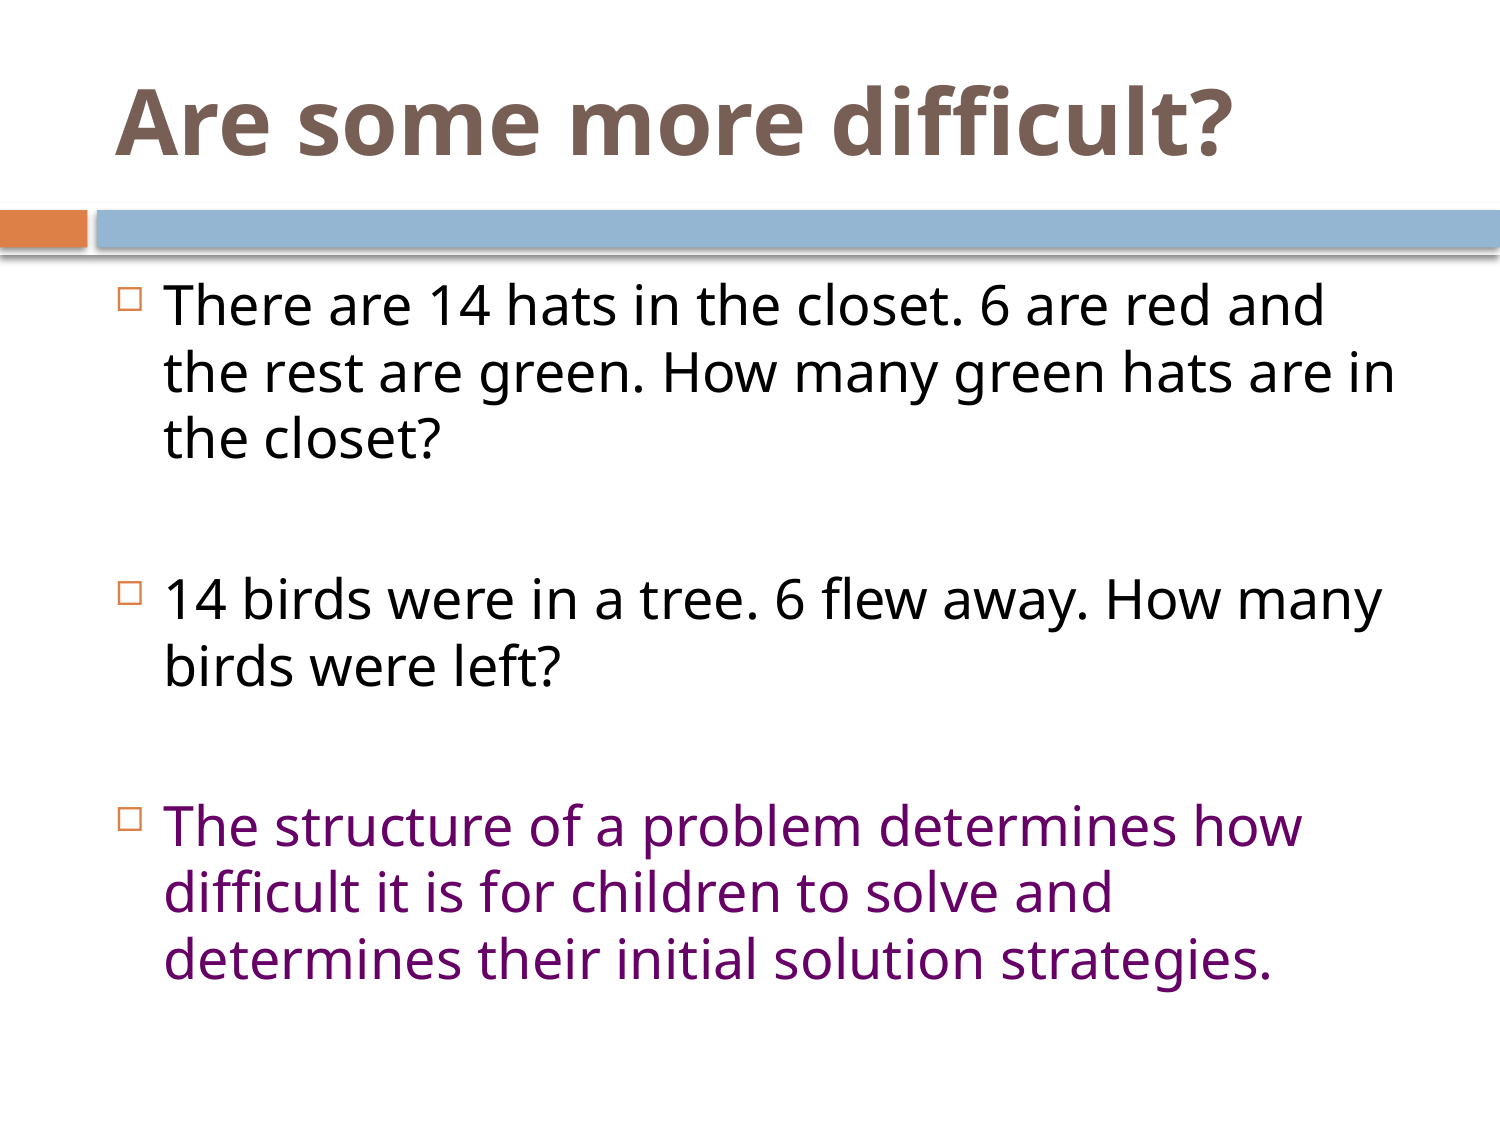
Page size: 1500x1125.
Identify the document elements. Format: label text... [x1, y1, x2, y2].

title Are some more difficult? [100, 37, 1438, 200]
list There are 14 hats in the closet. 6 are red and the rest are green. How many green hats are in the closet? 14 birds were in a tree. 6 flew away. How many birds were left? The structure of a problem determines how difficult it is for children to solve and determines their initial solution strategies. [100, 262, 1438, 1000]
